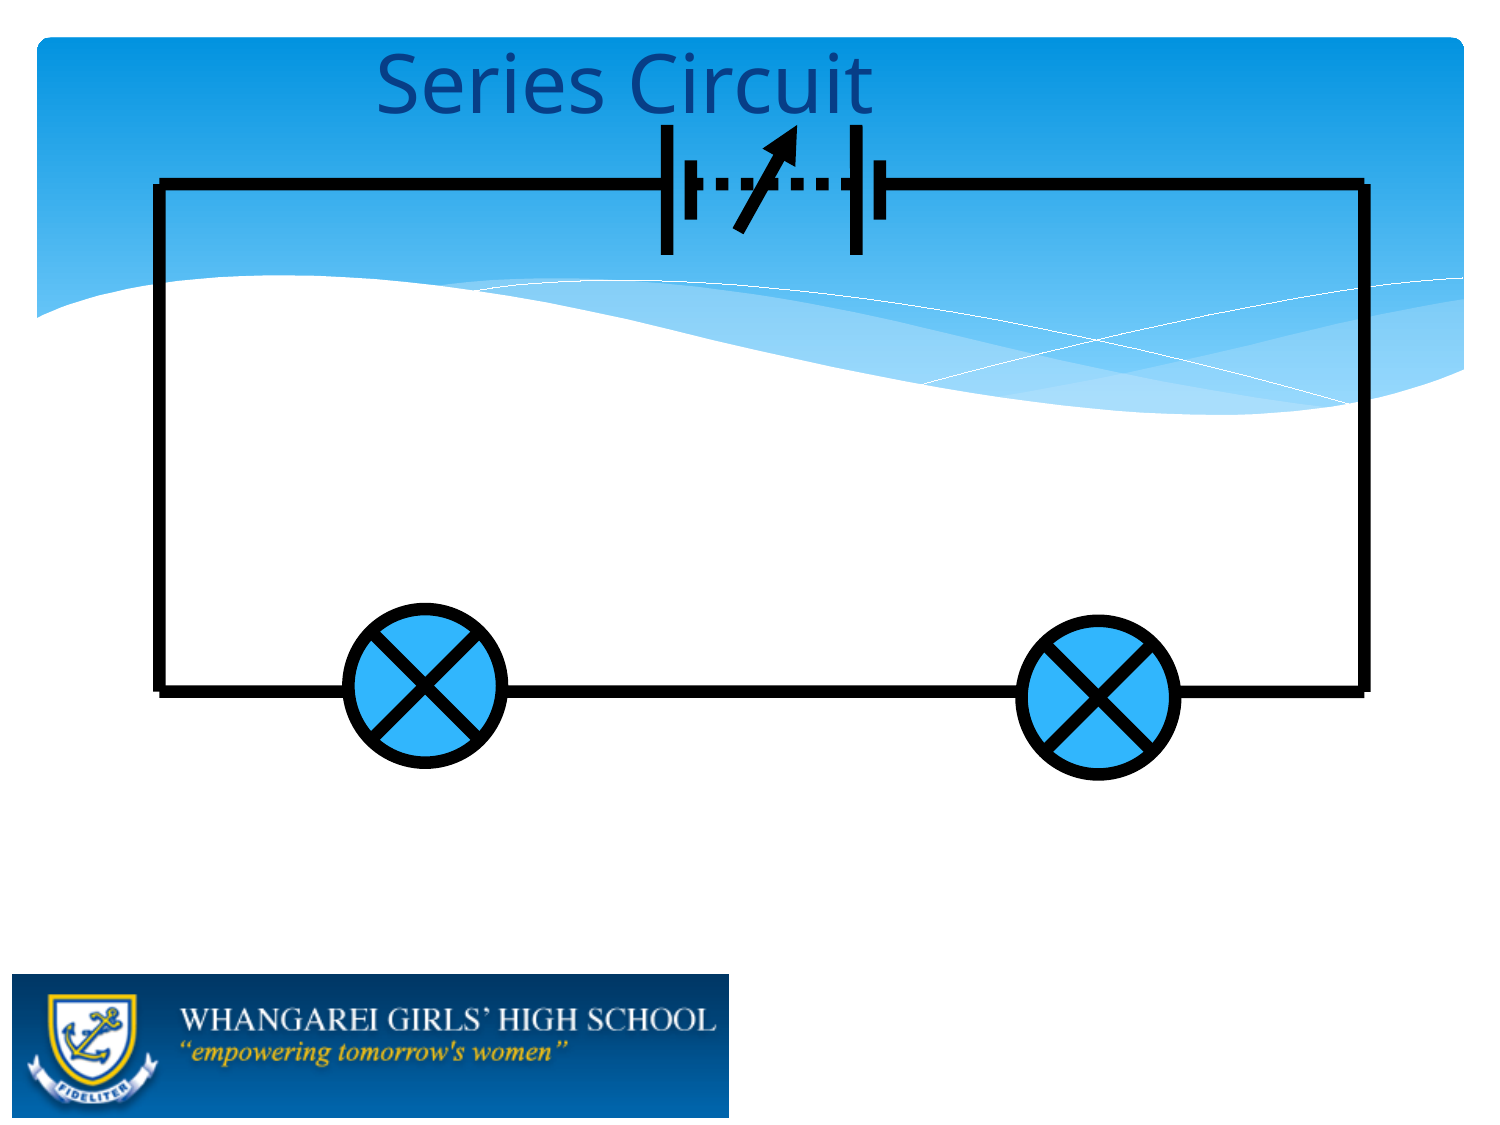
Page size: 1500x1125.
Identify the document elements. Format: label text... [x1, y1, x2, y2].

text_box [159, 124, 1365, 775]
picture [12, 974, 729, 1118]
list Series Circuit [360, 42, 1459, 138]
